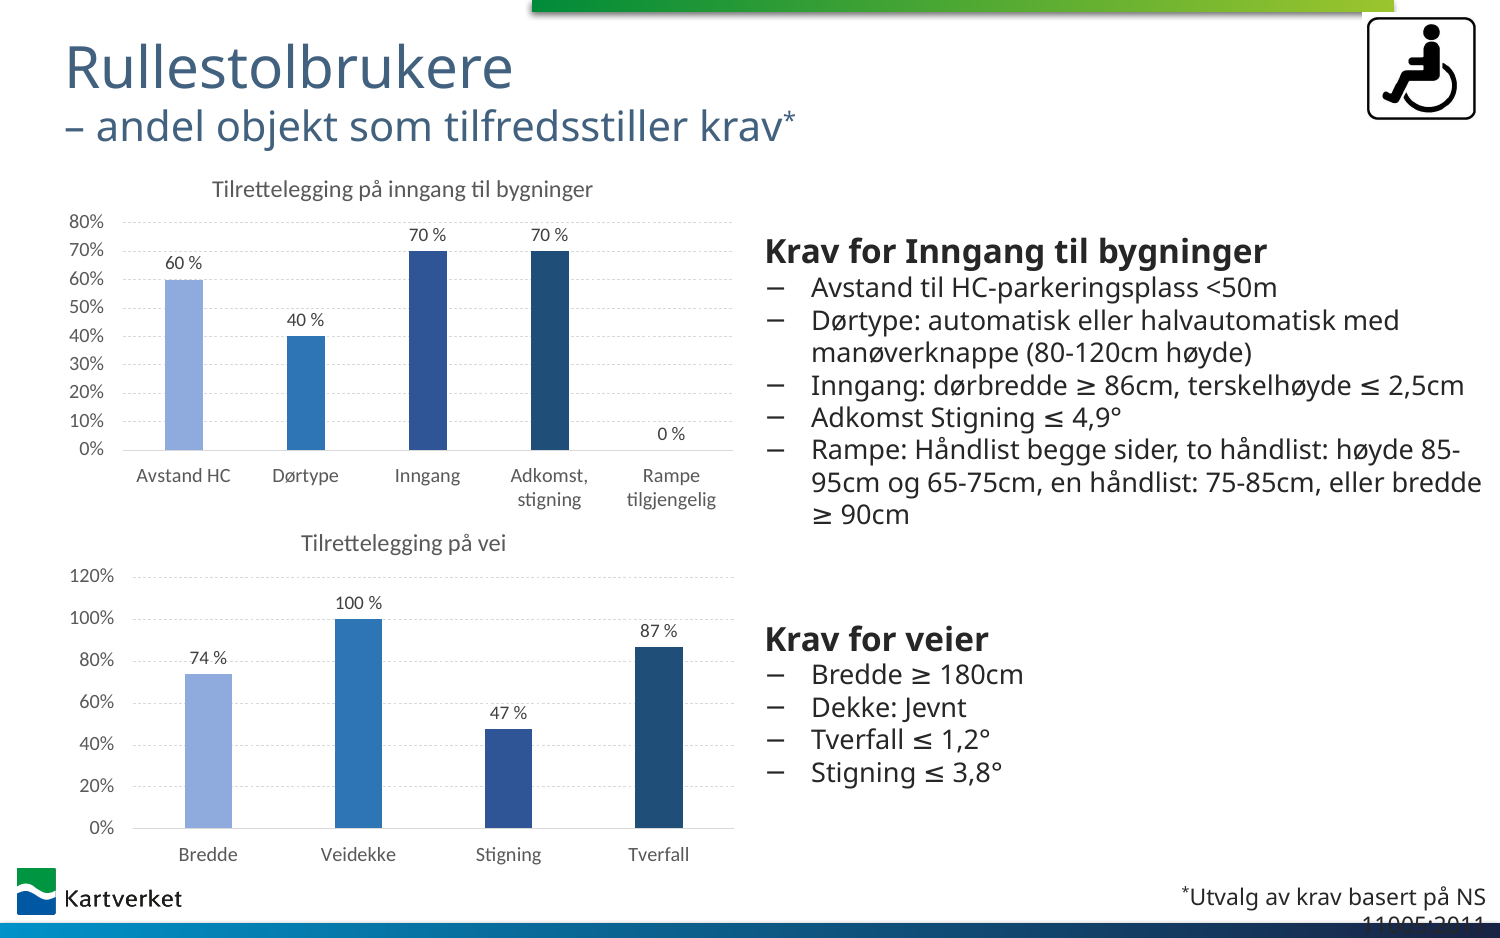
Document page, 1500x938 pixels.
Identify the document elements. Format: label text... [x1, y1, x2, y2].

picture [62, 520, 746, 874]
picture [62, 166, 744, 519]
text_box *Utvalg av krav basert på NS 11005:2011 [1068, 873, 1500, 938]
text_box Rullestolbrukere – andel objekt som tilfredsstiller krav* [49, 25, 1431, 158]
picture [1362, 12, 1481, 126]
text_box Krav for veier Bredde ≥ 180cm Dekke: Jevnt Tverfall ≤ 1,2° Stigning ≤ 3,8° [749, 610, 1500, 795]
text_box Krav for Inngang til bygninger Avstand til HC-parkeringsplass <50m Dørtype: automatisk eller halvautomatisk med manøverknappe (80-120cm høyde) Inngang: dørbredde ≥ 86cm, terskelhøyde ≤ 2,5cm Adkomst Stigning ≤ 4,9° Rampe: Håndlist begge sider, to håndlist: høyde 85-95cm og 65-75cm, en håndlist: 75-85cm, eller bredde ≥ 90cm [749, 223, 1500, 538]
